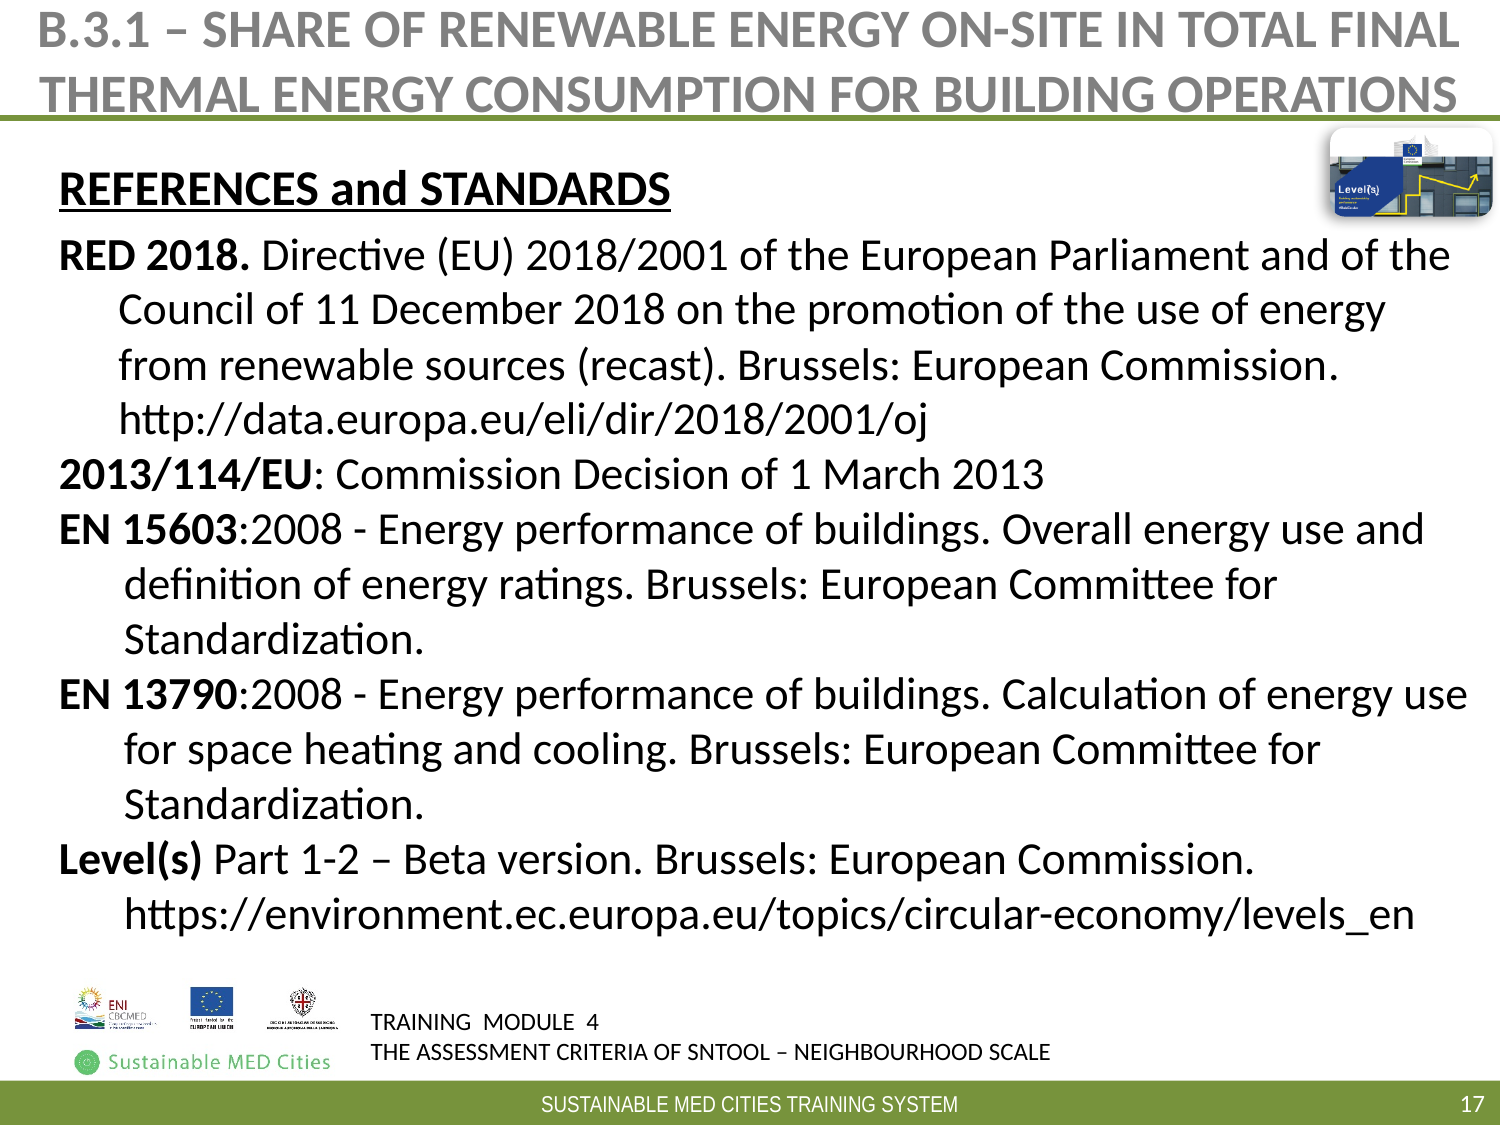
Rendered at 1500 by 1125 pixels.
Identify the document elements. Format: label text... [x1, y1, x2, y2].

slide_number 17 [1149, 1079, 1500, 1125]
picture [1329, 127, 1493, 217]
text_box REFERENCES and STANDARDS [43, 147, 1320, 216]
text_box RED 2018. Directive (EU) 2018/2001 of the European Parliament and of the Council of 11 December 2018 on the promotion of the use of energy from renewable sources (recast). Brussels: European Commission. http://data.europa.eu/eli/dir/2018/2001/oj 2013/114/EU: Commission Decision of 1 March 2013 EN 15603:2008 - Energy performance of buildings. Overall energy use and definition of energy ratings. Brussels: European Committee for Standardization. EN 13790:2008 - Energy performance of buildings. Calculation of energy use for space heating and cooling. Brussels: European Committee for Standardization. Level(s) Part 1-2 – Beta version. Brussels: European Commission. https://environment.ec.europa.eu/topics/circular-economy/levels_en [43, 216, 1497, 958]
picture [62, 978, 356, 1080]
title B.3.1 – SHARE OF RENEWABLE ENERGY ON-SITE IN TOTAL FINAL THERMAL ENERGY CONSUMPTION FOR BUILDING OPERATIONS [0, 0, 1500, 117]
